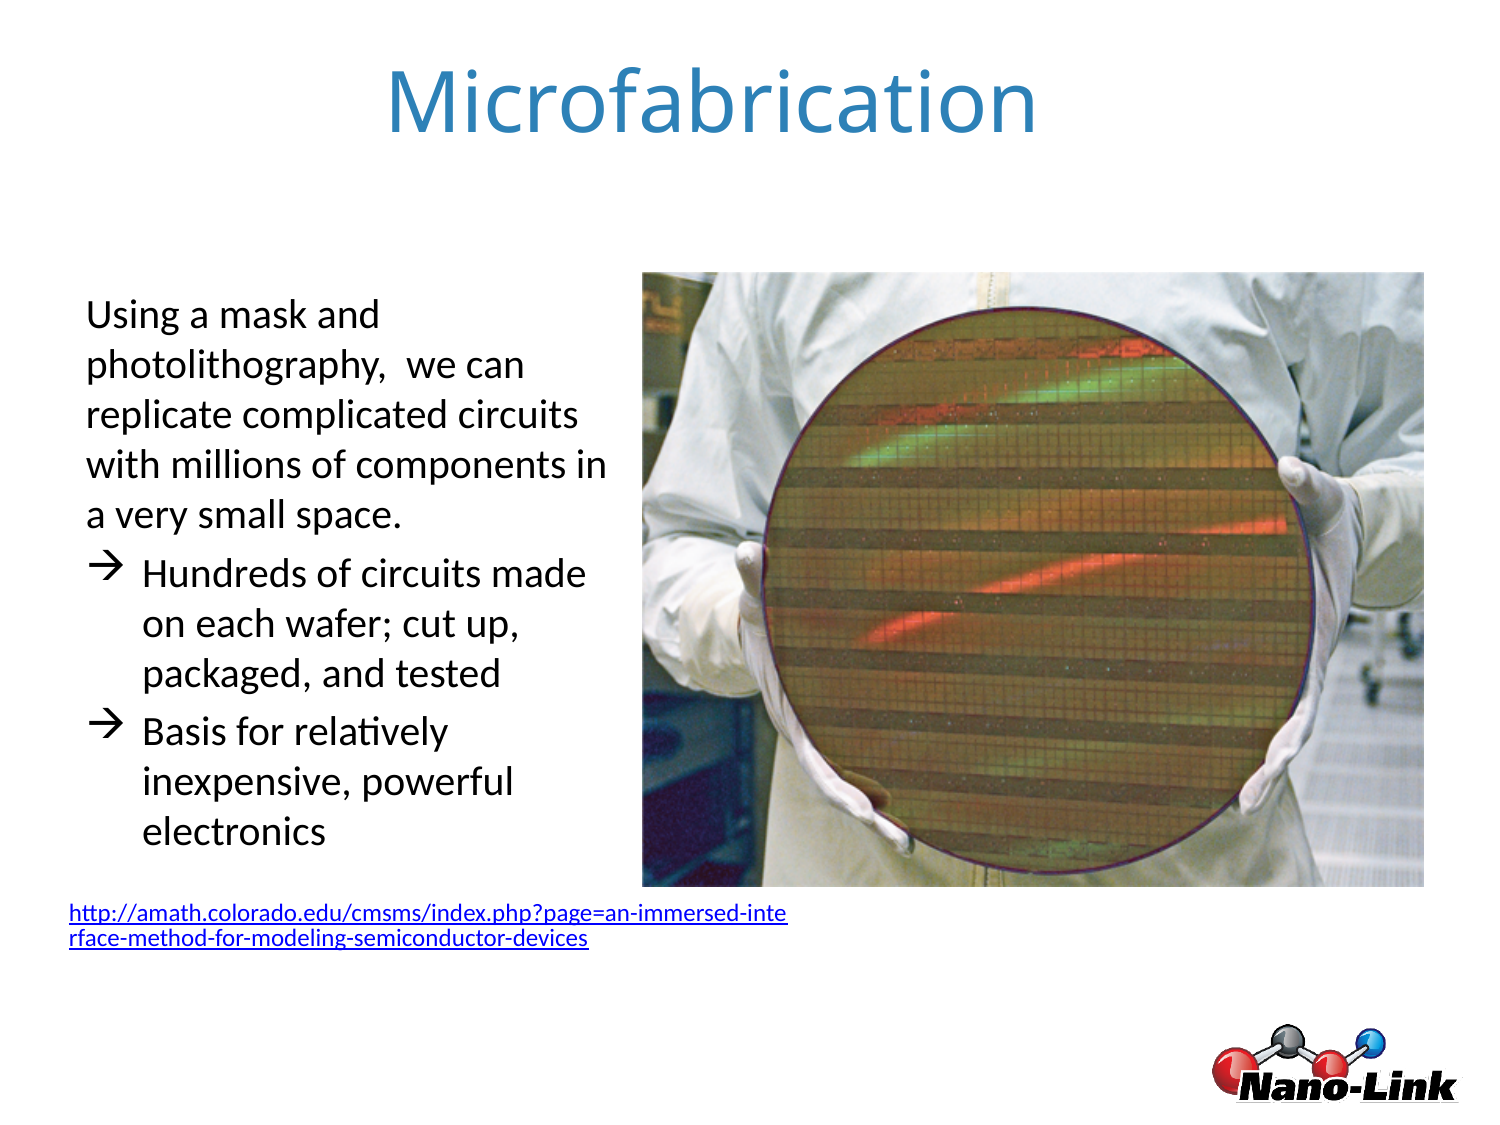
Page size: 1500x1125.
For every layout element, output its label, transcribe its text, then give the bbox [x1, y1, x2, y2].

picture [641, 272, 1424, 888]
title Microfabrication [256, 40, 1169, 157]
picture [1212, 1024, 1463, 1103]
list Using a mask and photolithography, we can replicate complicated circuits with millions of components in a very small space. Hundreds of circuits made on each wafer; cut up, packaged, and tested Basis for relatively inexpensive, powerful electronics [70, 279, 637, 889]
text_box http://amath.colorado.edu/cmsms/index.php?page=an-immersed-interface-method-for-modeling-semiconductor-devices [54, 889, 805, 934]
